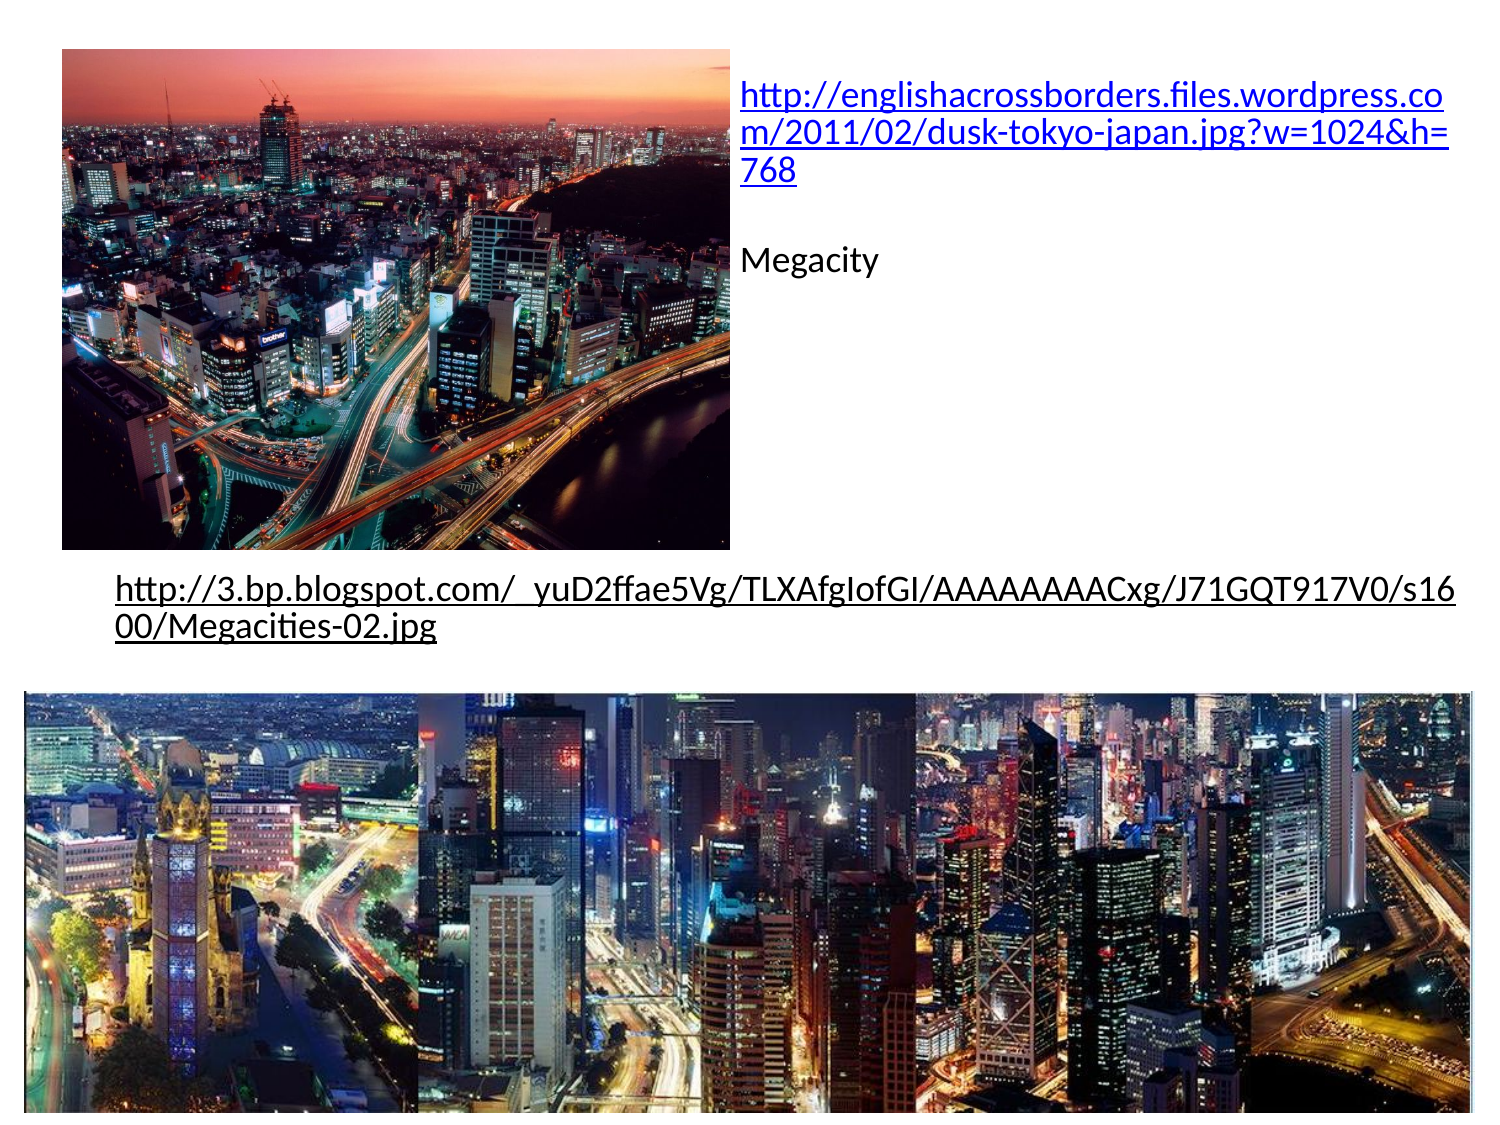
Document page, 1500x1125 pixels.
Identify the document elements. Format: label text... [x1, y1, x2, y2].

text_box http://3.bp.blogspot.com/_yuD2ffae5Vg/TLXAfgIofGI/AAAAAAAACxg/J71GQT917V0/s1600/Megacities-02.jpg [99, 556, 1475, 662]
picture [62, 49, 730, 551]
picture [24, 690, 1476, 1113]
text_box http://englishacrossborders.files.wordpress.com/2011/02/dusk-tokyo-japan.jpg?w=1024&h=768 Megacity [734, 62, 1475, 213]
